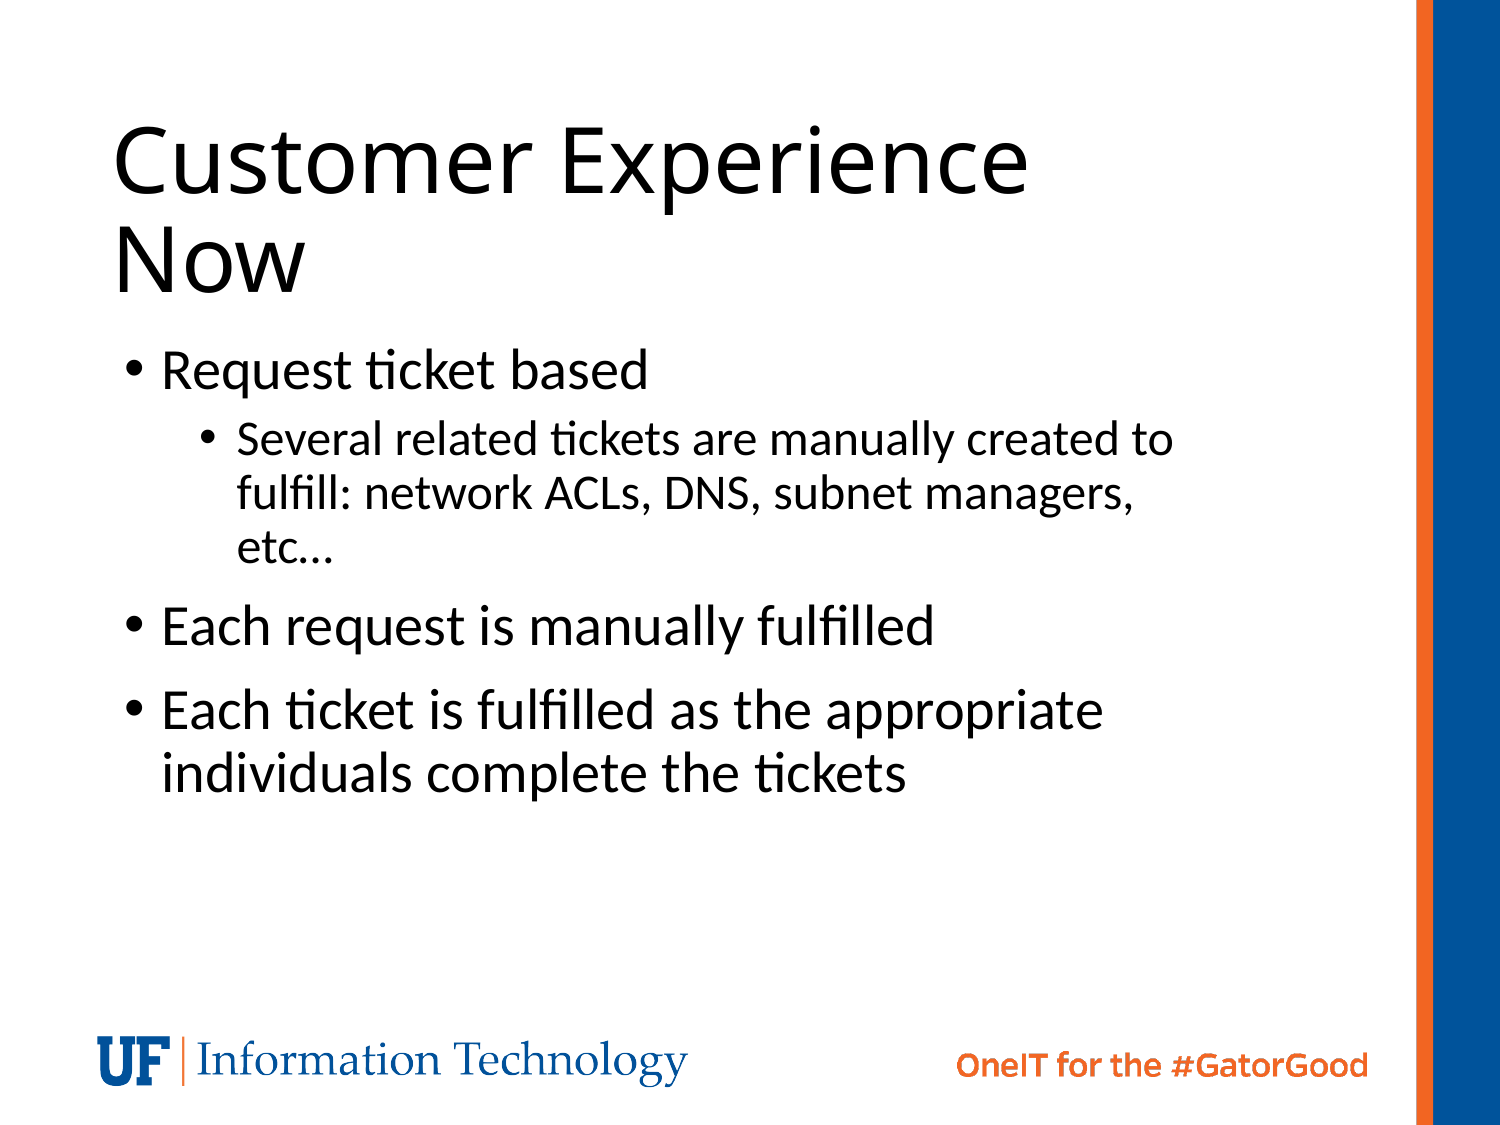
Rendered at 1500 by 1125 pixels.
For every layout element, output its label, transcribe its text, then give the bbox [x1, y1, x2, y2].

title Customer Experience Now [96, 106, 1222, 295]
picture [957, 1051, 1367, 1077]
picture [97, 1034, 689, 1088]
list Request ticket based Several related tickets are manually created to fulfill: network ACLs, DNS, subnet managers, etc… Each request is manually fulfilled Each ticket is fulfilled as the appropriate individuals complete the tickets [109, 331, 1222, 1007]
